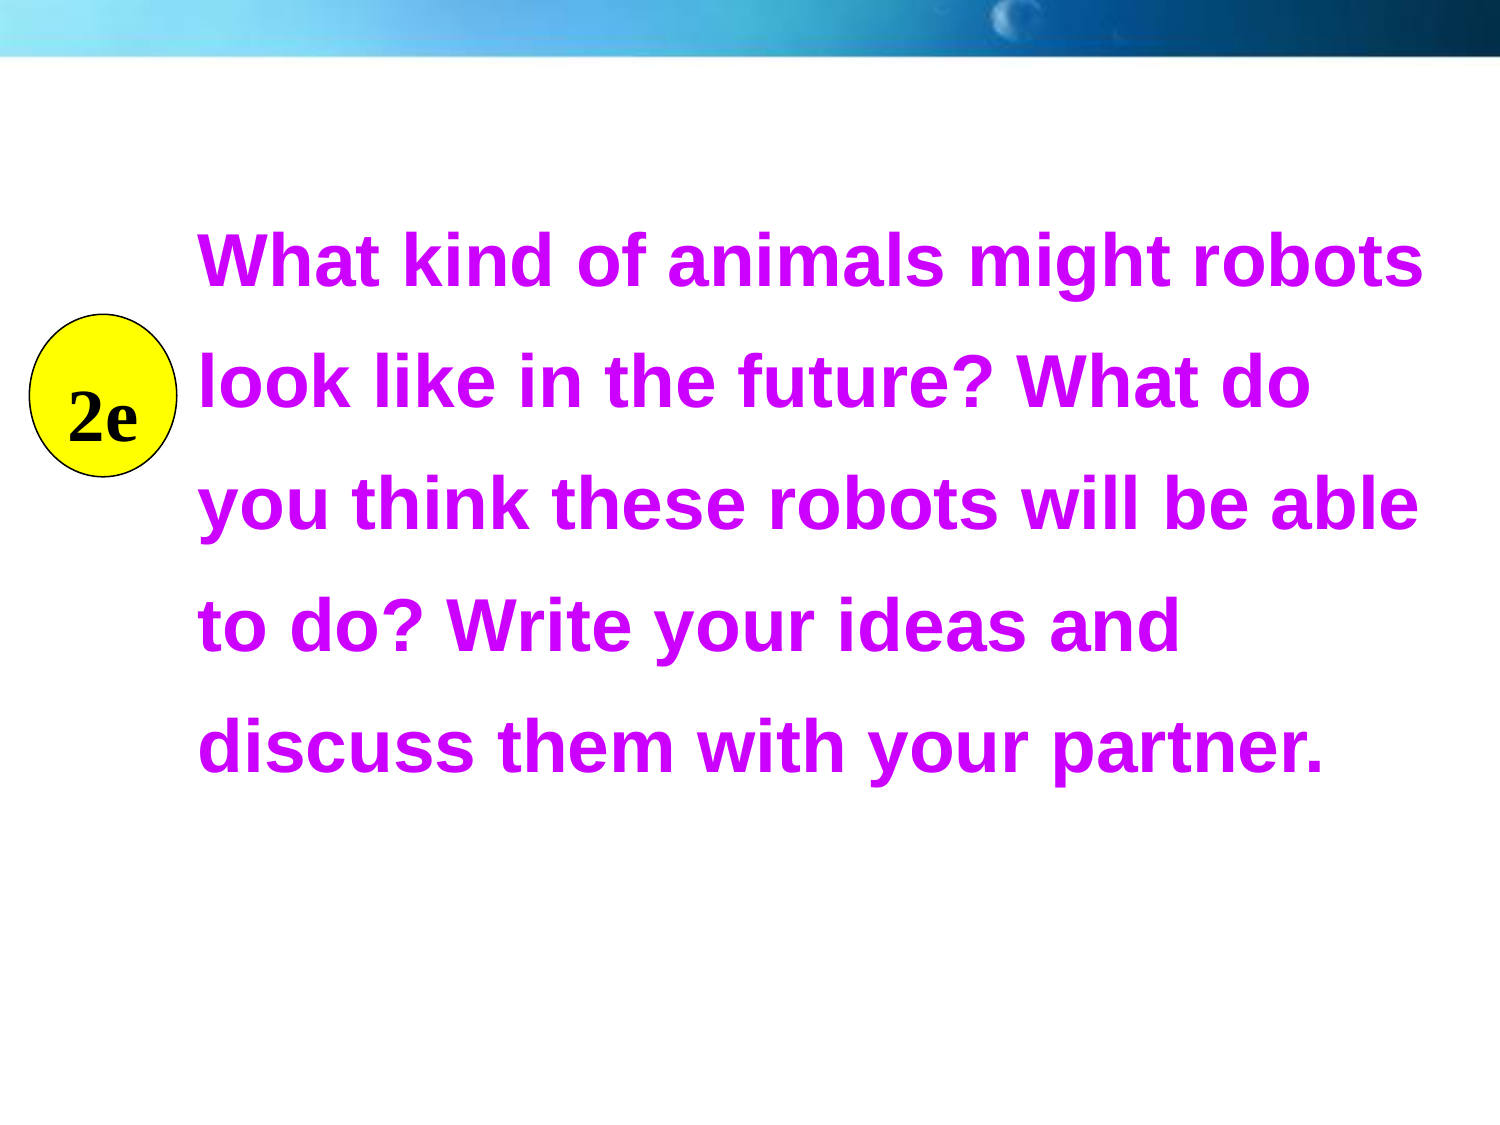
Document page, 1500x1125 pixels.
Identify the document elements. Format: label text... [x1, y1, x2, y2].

text_box 2e [29, 314, 177, 477]
picture [0, 0, 1500, 1125]
text_box What kind of animals might robots look like in the future? What do you think these robots will be able to do? Write your ideas and discuss them with your partner. [183, 172, 1447, 795]
